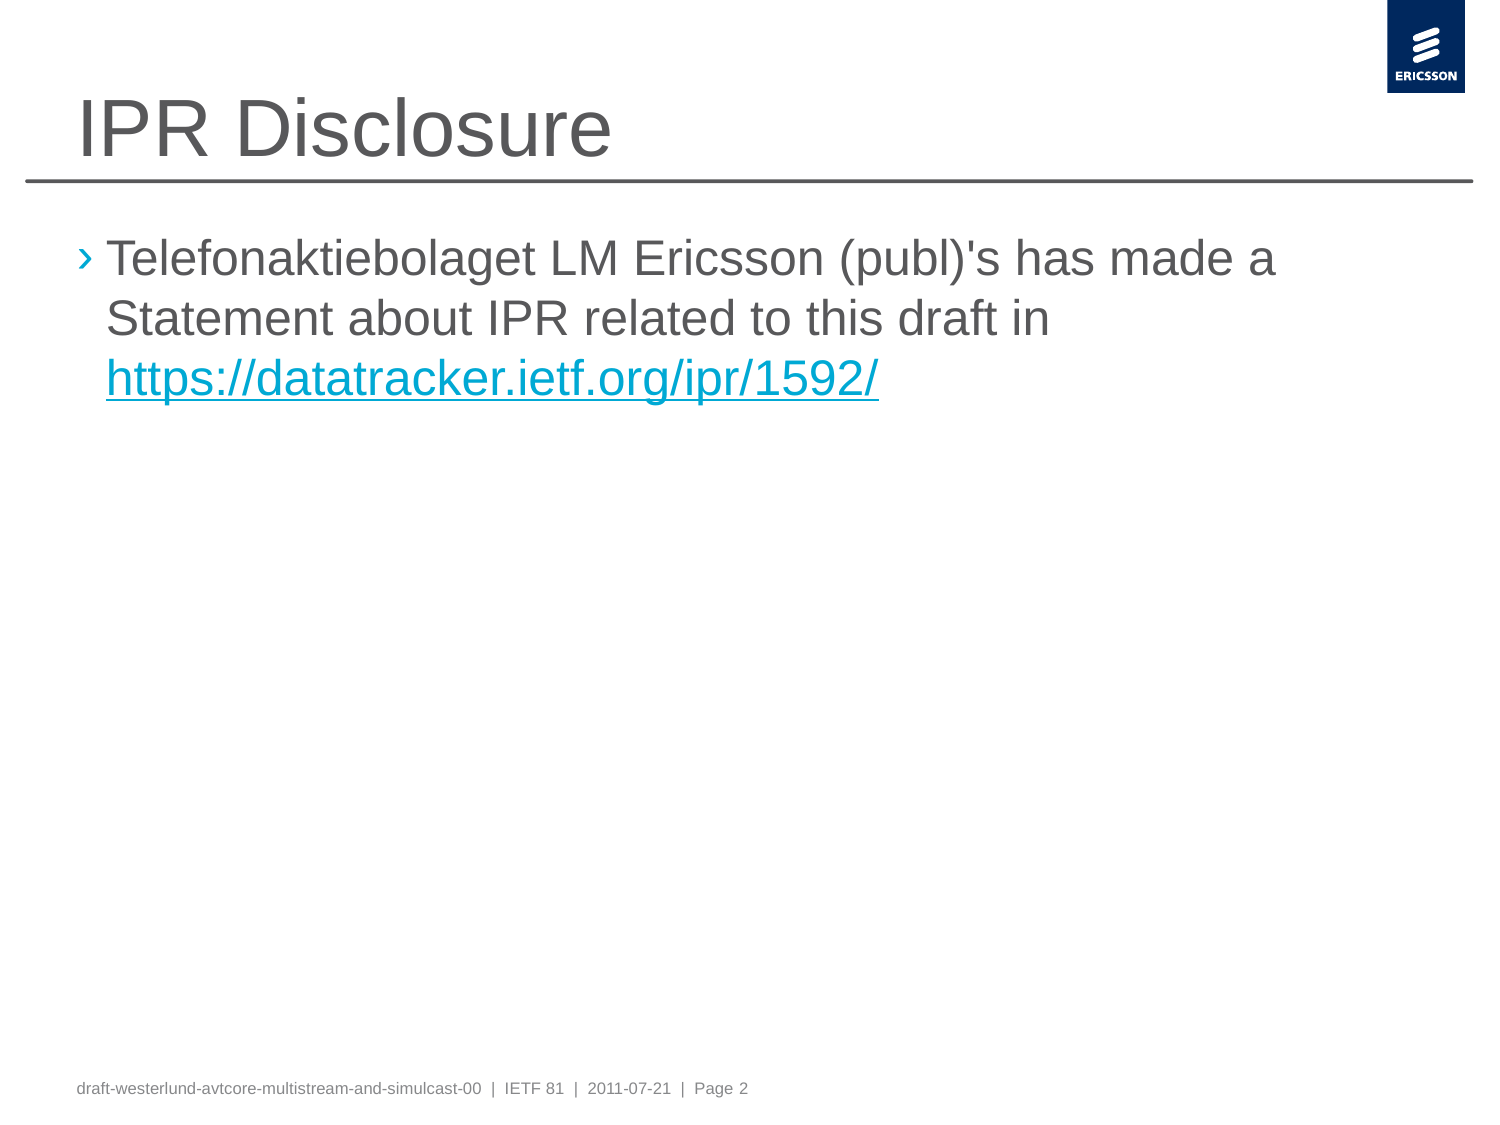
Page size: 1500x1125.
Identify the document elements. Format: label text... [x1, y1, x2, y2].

list Telefonaktiebolaget LM Ericsson (publ)'s has made a Statement about IPR related to this draft in https://datatracker.ietf.org/ipr/1592/ [65, 225, 1436, 929]
title IPR Disclosure [64, 91, 1349, 173]
